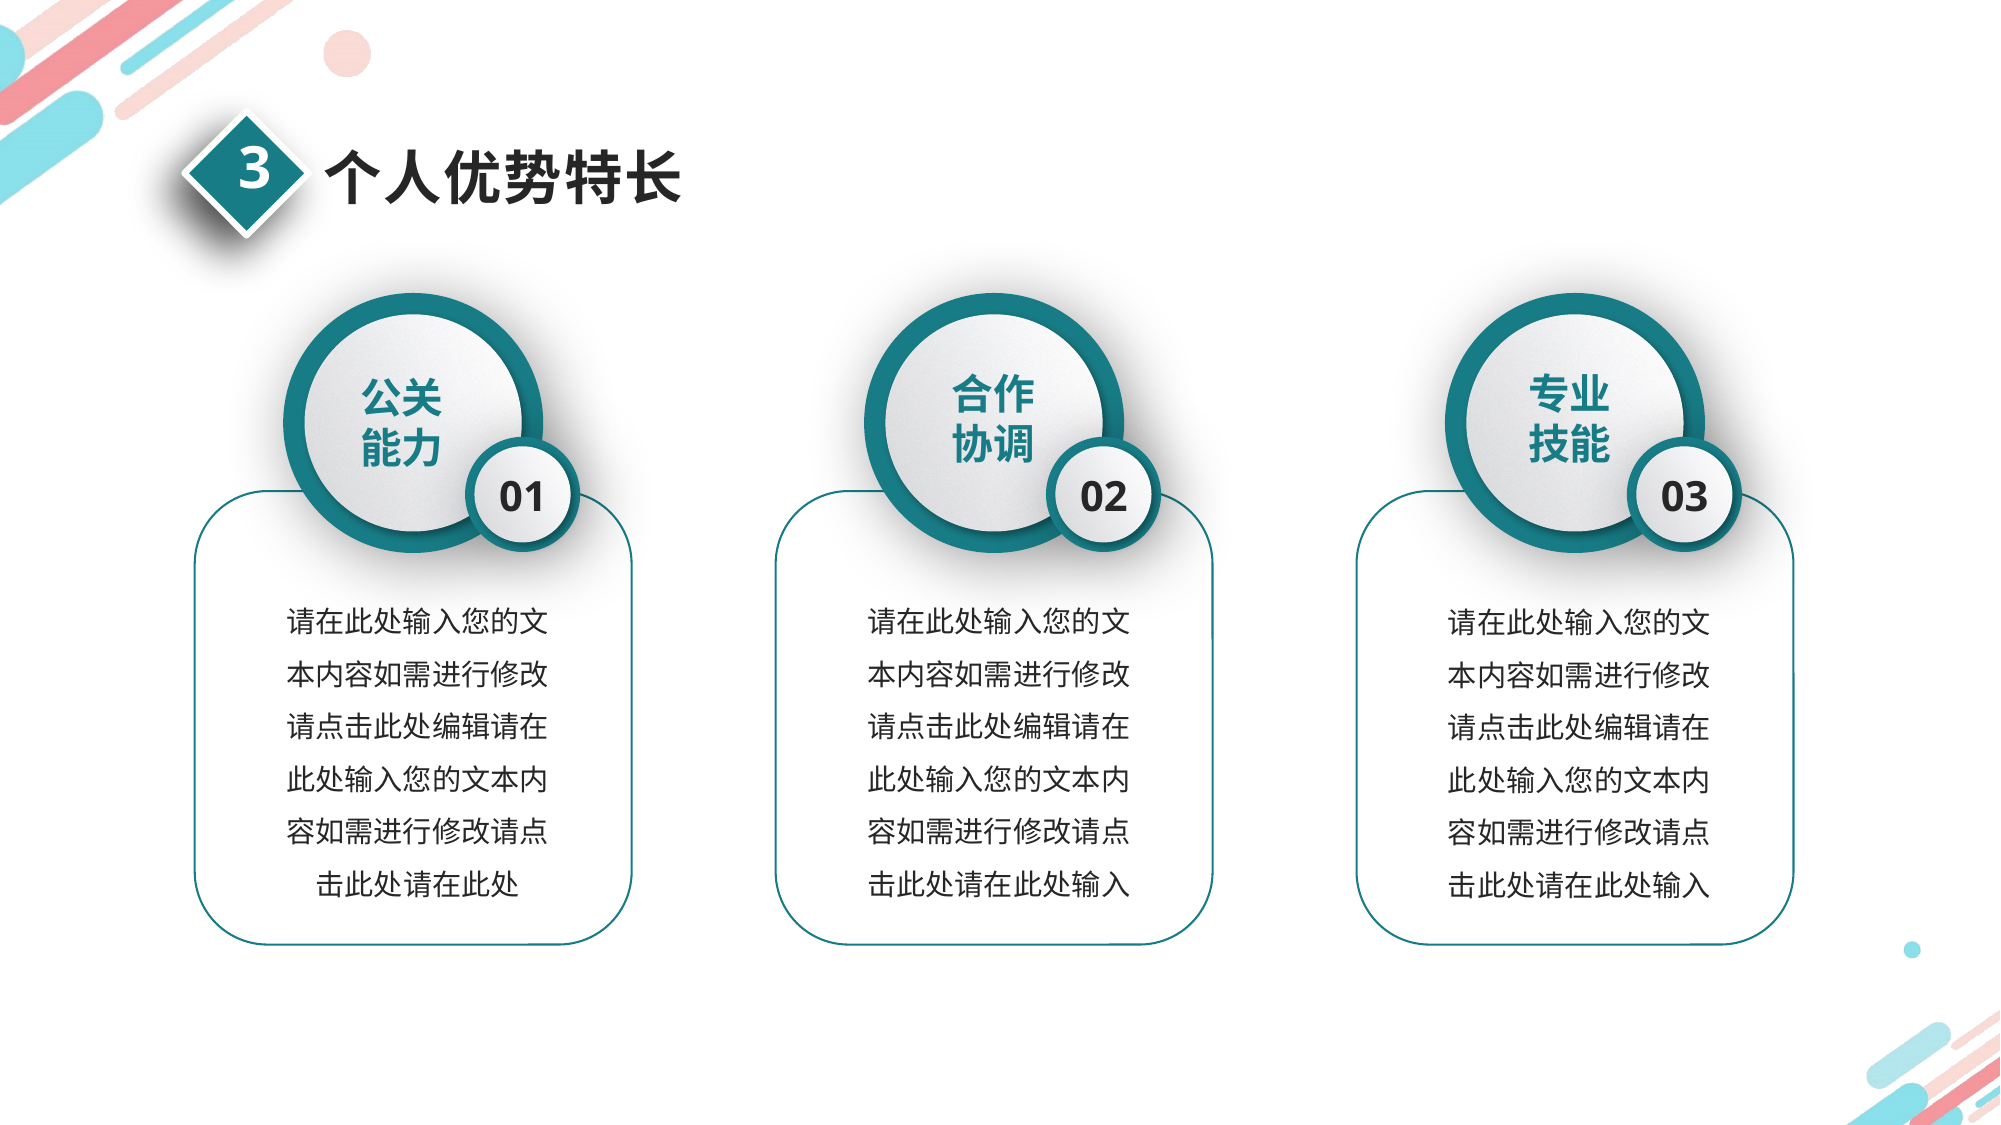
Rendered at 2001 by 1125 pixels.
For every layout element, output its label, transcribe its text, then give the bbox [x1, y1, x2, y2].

picture [1818, 935, 2000, 1125]
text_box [1444, 292, 1744, 553]
text_box [1355, 490, 1795, 946]
text_box 请在此处输入您的文本内容如需进行修改请点击此处编辑请在此处输入您的文本内容如需进行修改请点击此处请在此处 [265, 580, 570, 907]
text_box 请在此处输入您的文本内容如需进行修改请点击此处编辑请在此处输入您的文本内容如需进行修改请点击此处请在此处输入 [846, 580, 1151, 907]
text_box 请在此处输入您的文本内容如需进行修改请点击此处编辑请在此处输入您的文本内容如需进行修改请点击此处请在此处输入 [1427, 581, 1732, 908]
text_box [184, 110, 702, 236]
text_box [283, 292, 582, 553]
picture [0, 0, 528, 253]
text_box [864, 292, 1163, 553]
text_box [193, 490, 633, 946]
text_box [774, 490, 1214, 946]
